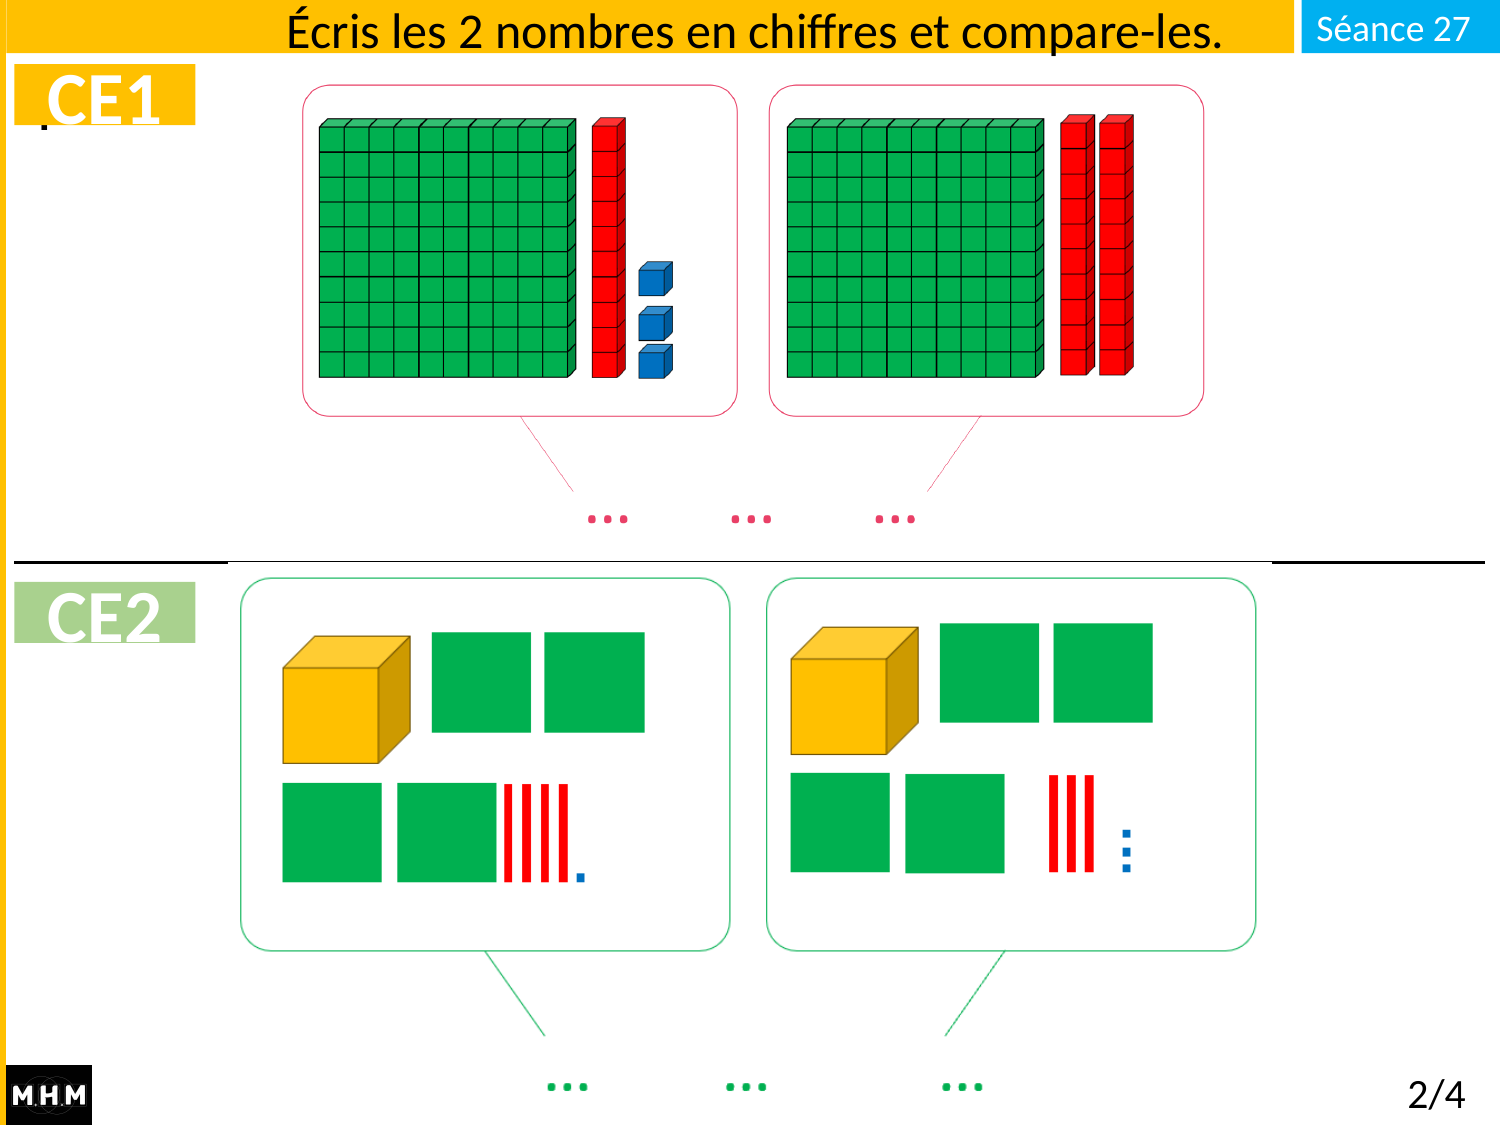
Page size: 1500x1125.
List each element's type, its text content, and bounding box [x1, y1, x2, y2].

text_box CE1 [13, 63, 196, 126]
title Écris les 2 nombres en chiffres et compare-les. [109, 0, 1403, 77]
picture [228, 562, 1272, 1110]
picture [6, 1065, 92, 1125]
list 2/4 [1373, 1064, 1500, 1125]
text_box CE2 [13, 581, 196, 644]
picture [290, 60, 1218, 540]
